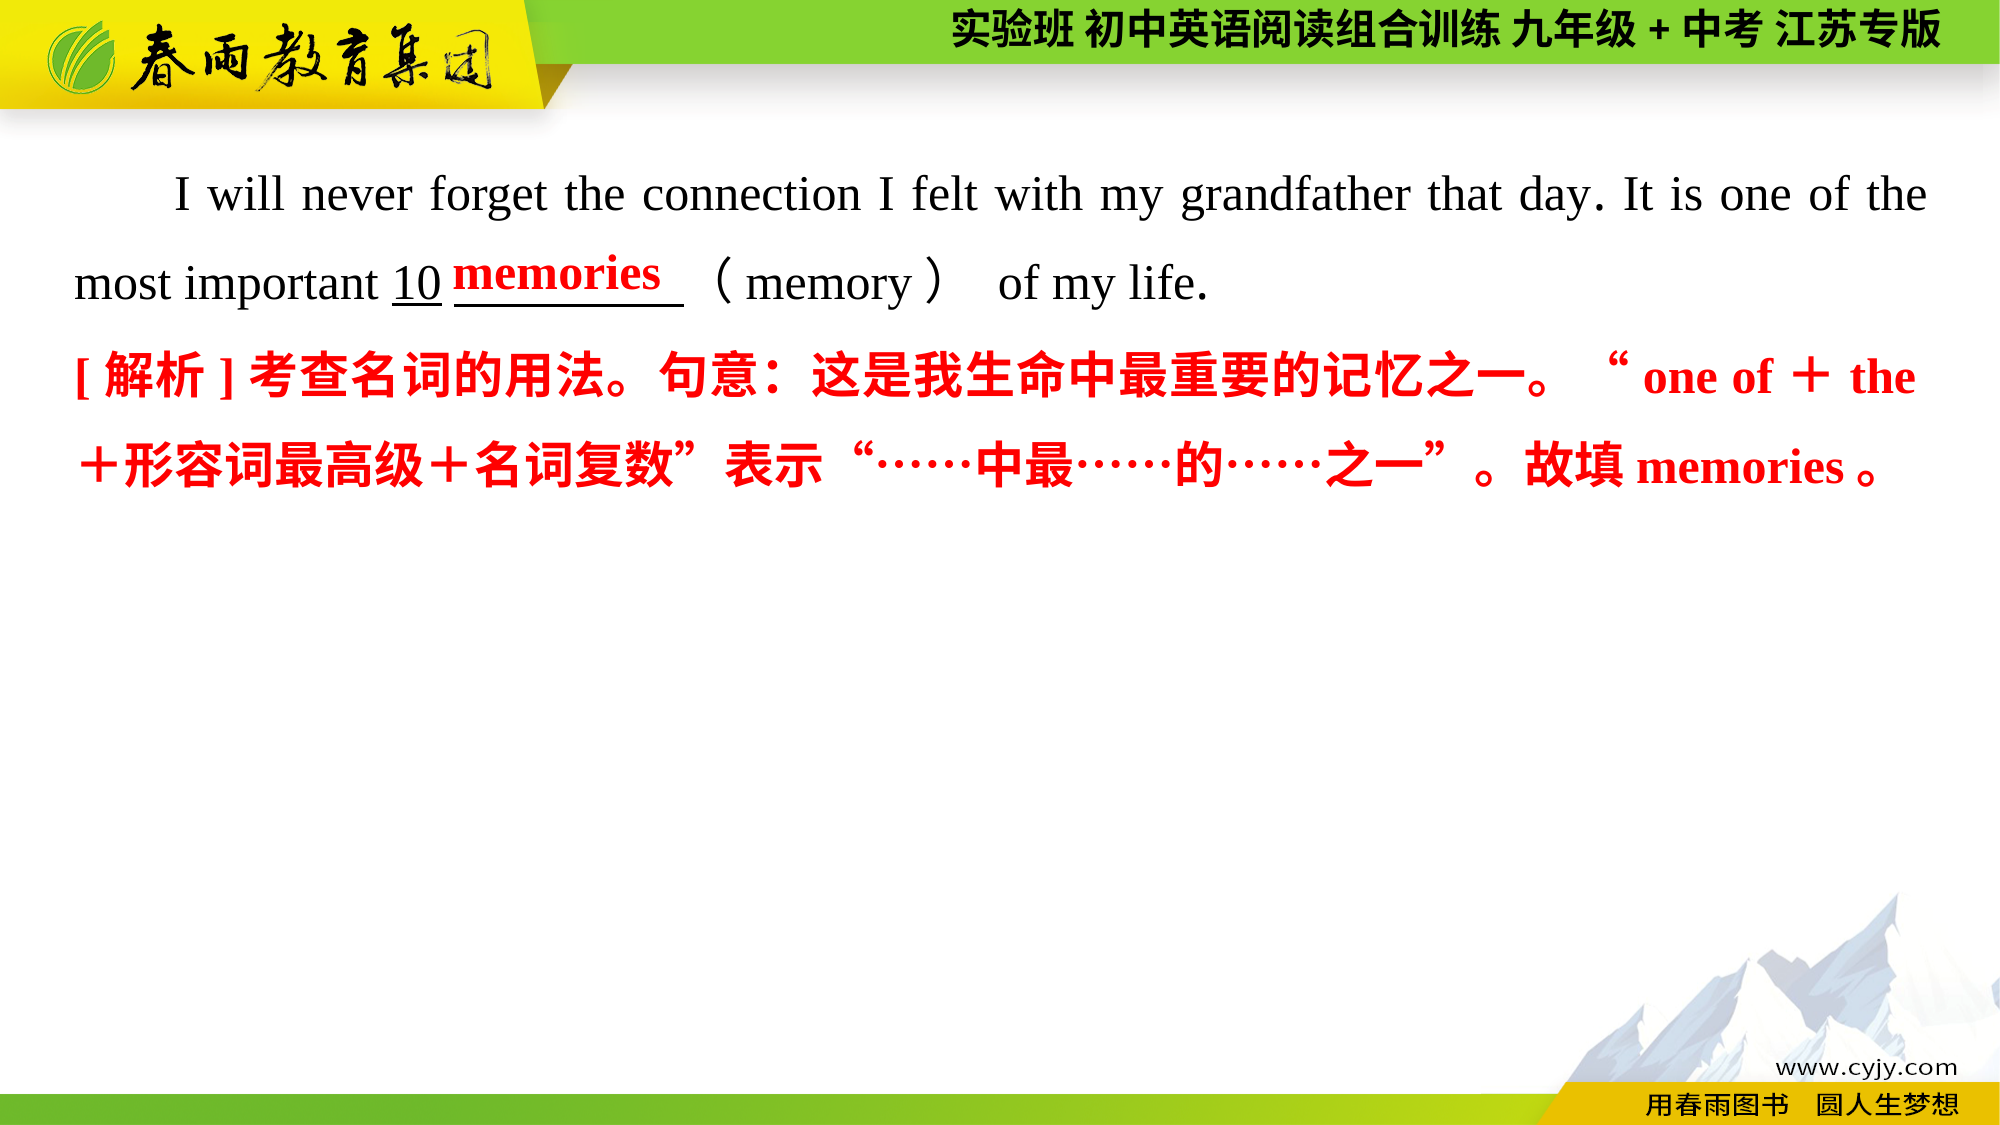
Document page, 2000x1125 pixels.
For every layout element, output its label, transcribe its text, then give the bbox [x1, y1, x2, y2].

picture [0, 0, 2000, 1125]
text_box memories [437, 231, 677, 306]
text_box [解析]考查名词的用法。句意：这是我生命中最重要的记忆之一。“one of＋the＋形容词最高级＋名词复数”表示“……中最……的……之一”。故填memories。 [59, 306, 1944, 502]
list I will never forget the connection I felt with my grandfather that day. It is one of the most important 10 （memory） of my life. [59, 122, 1944, 306]
